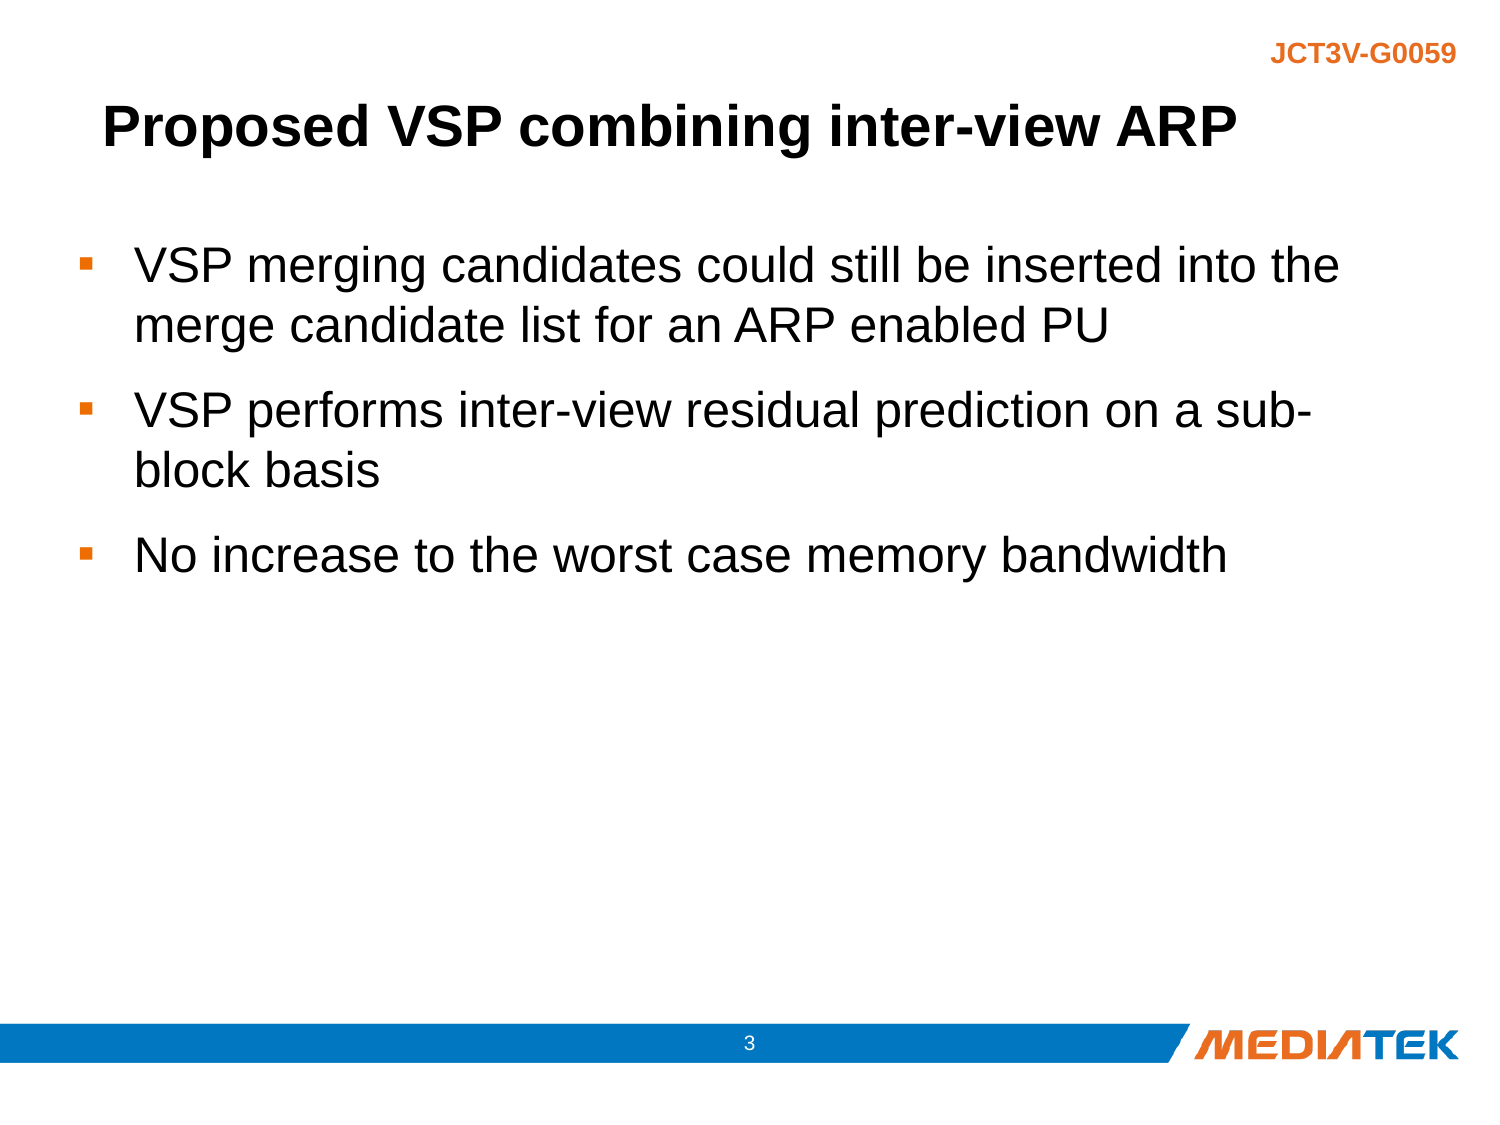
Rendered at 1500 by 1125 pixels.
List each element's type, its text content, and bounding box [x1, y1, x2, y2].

title Proposed VSP combining inter-view ARP [87, 46, 1410, 201]
list VSP merging candidates could still be inserted into the merge candidate list for an ARP enabled PU VSP performs inter-view residual prediction on a sub-block basis No increase to the worst case memory bandwidth [62, 224, 1424, 1051]
picture [789, 1023, 1459, 1063]
slide_number 2 [711, 1022, 789, 1090]
picture [0, 1023, 711, 1063]
